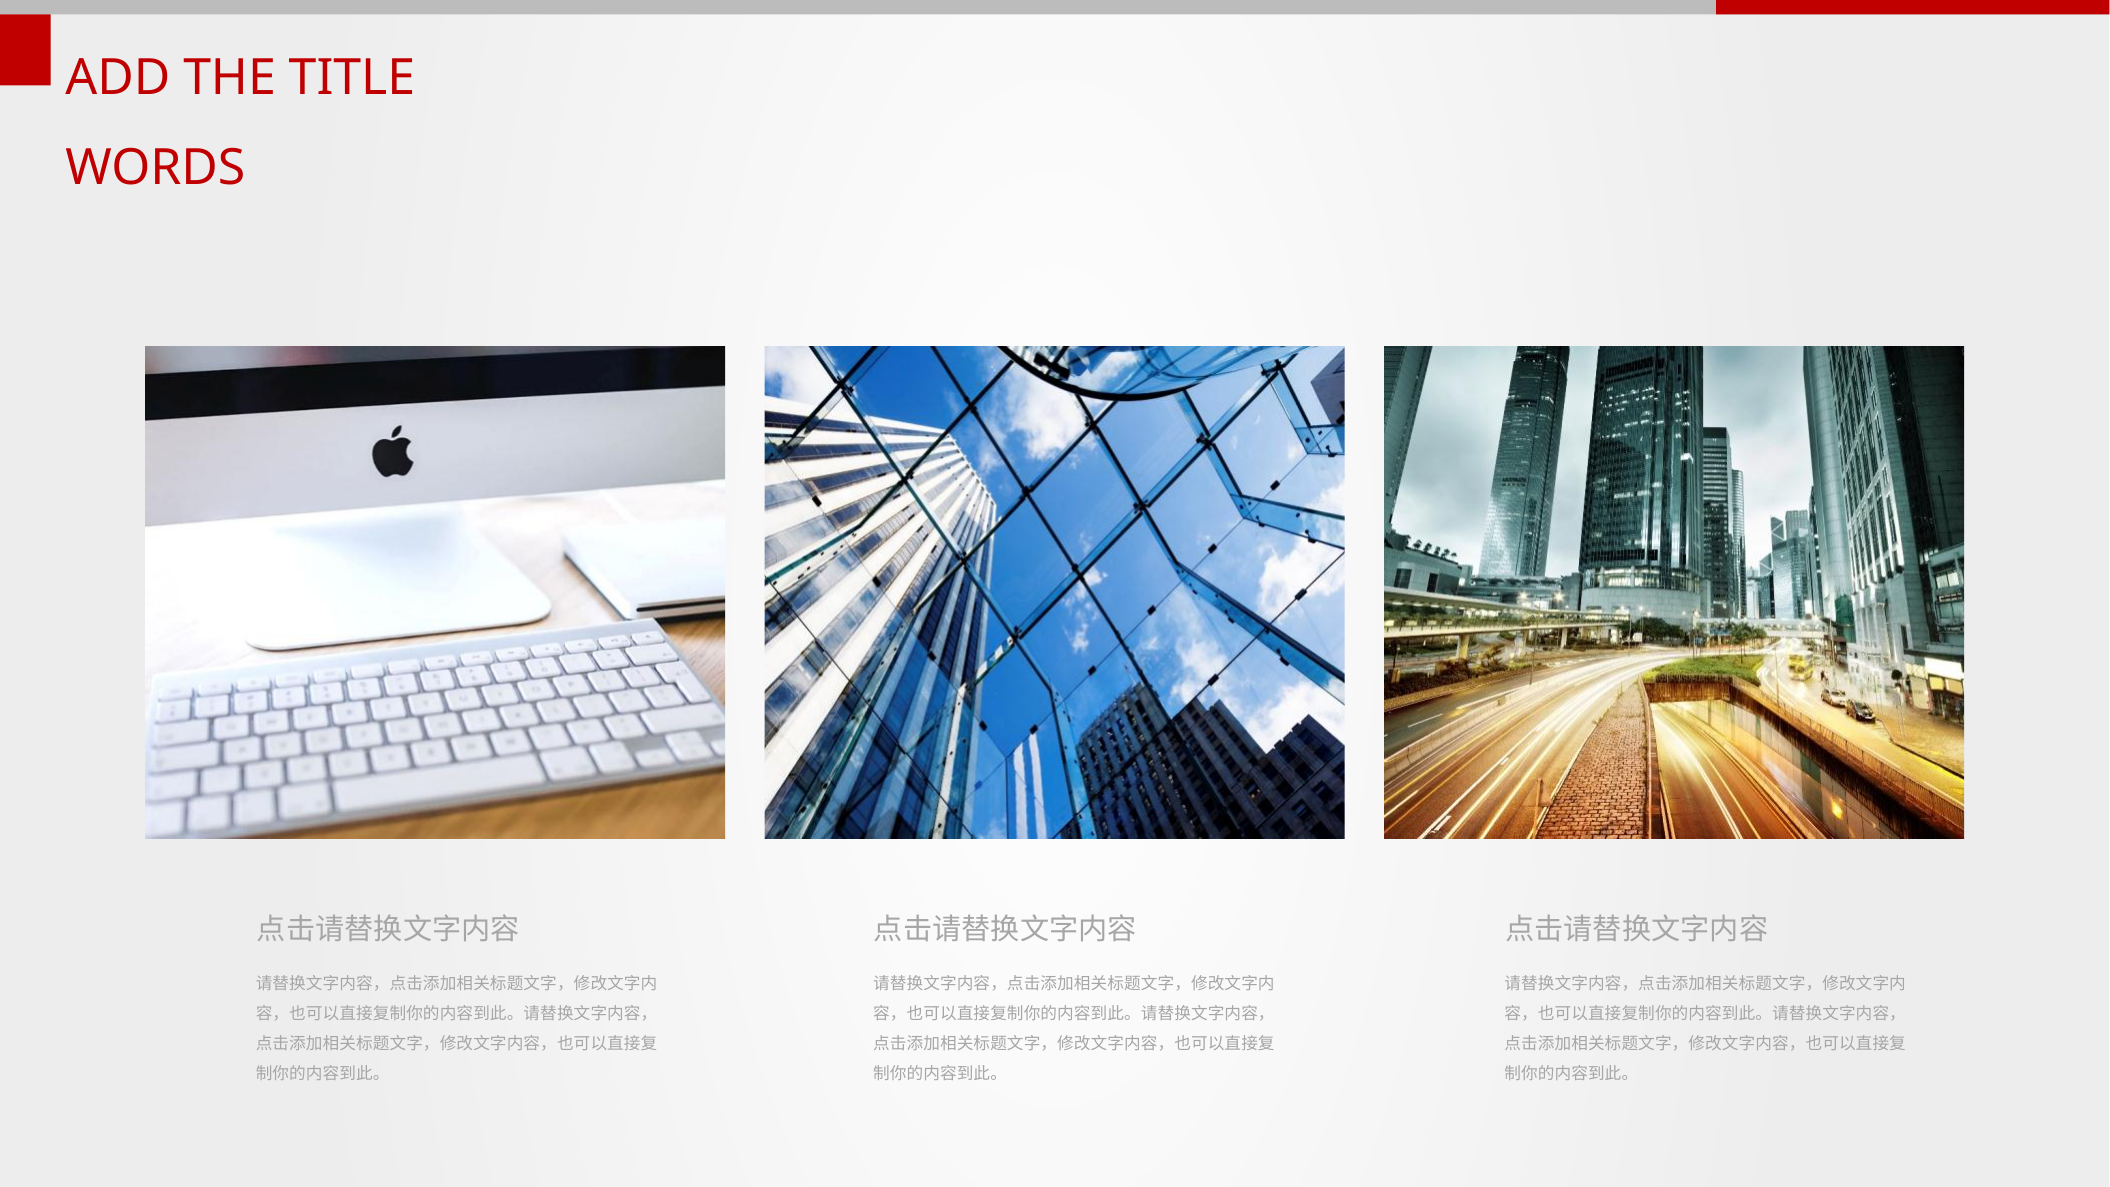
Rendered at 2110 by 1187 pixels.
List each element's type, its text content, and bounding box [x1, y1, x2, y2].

text_box 请替换文字内容，点击添加相关标题文字，修改文字内容，也可以直接复制你的内容到此。请替换文字内容，点击添加相关标题文字，修改文字内容，也可以直接复制你的内容到此。 [856, 954, 1302, 1091]
text_box [1383, 346, 1965, 840]
text_box 点击请替换文字内容 [240, 902, 537, 954]
picture [0, 15, 2110, 1187]
text_box 点击请替换文字内容 [857, 902, 1154, 954]
text_box ADD THE TITLE WORDS [50, 15, 583, 202]
text_box [144, 346, 726, 840]
text_box 点击请替换文字内容 [1488, 902, 1785, 954]
text_box [764, 346, 1346, 840]
text_box 请替换文字内容，点击添加相关标题文字，修改文字内容，也可以直接复制你的内容到此。请替换文字内容，点击添加相关标题文字，修改文字内容，也可以直接复制你的内容到此。 [1488, 954, 1933, 1091]
text_box [0, 15, 50, 86]
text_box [0, 0, 2110, 15]
text_box 请替换文字内容，点击添加相关标题文字，修改文字内容，也可以直接复制你的内容到此。请替换文字内容，点击添加相关标题文字，修改文字内容，也可以直接复制你的内容到此。 [239, 954, 685, 1091]
